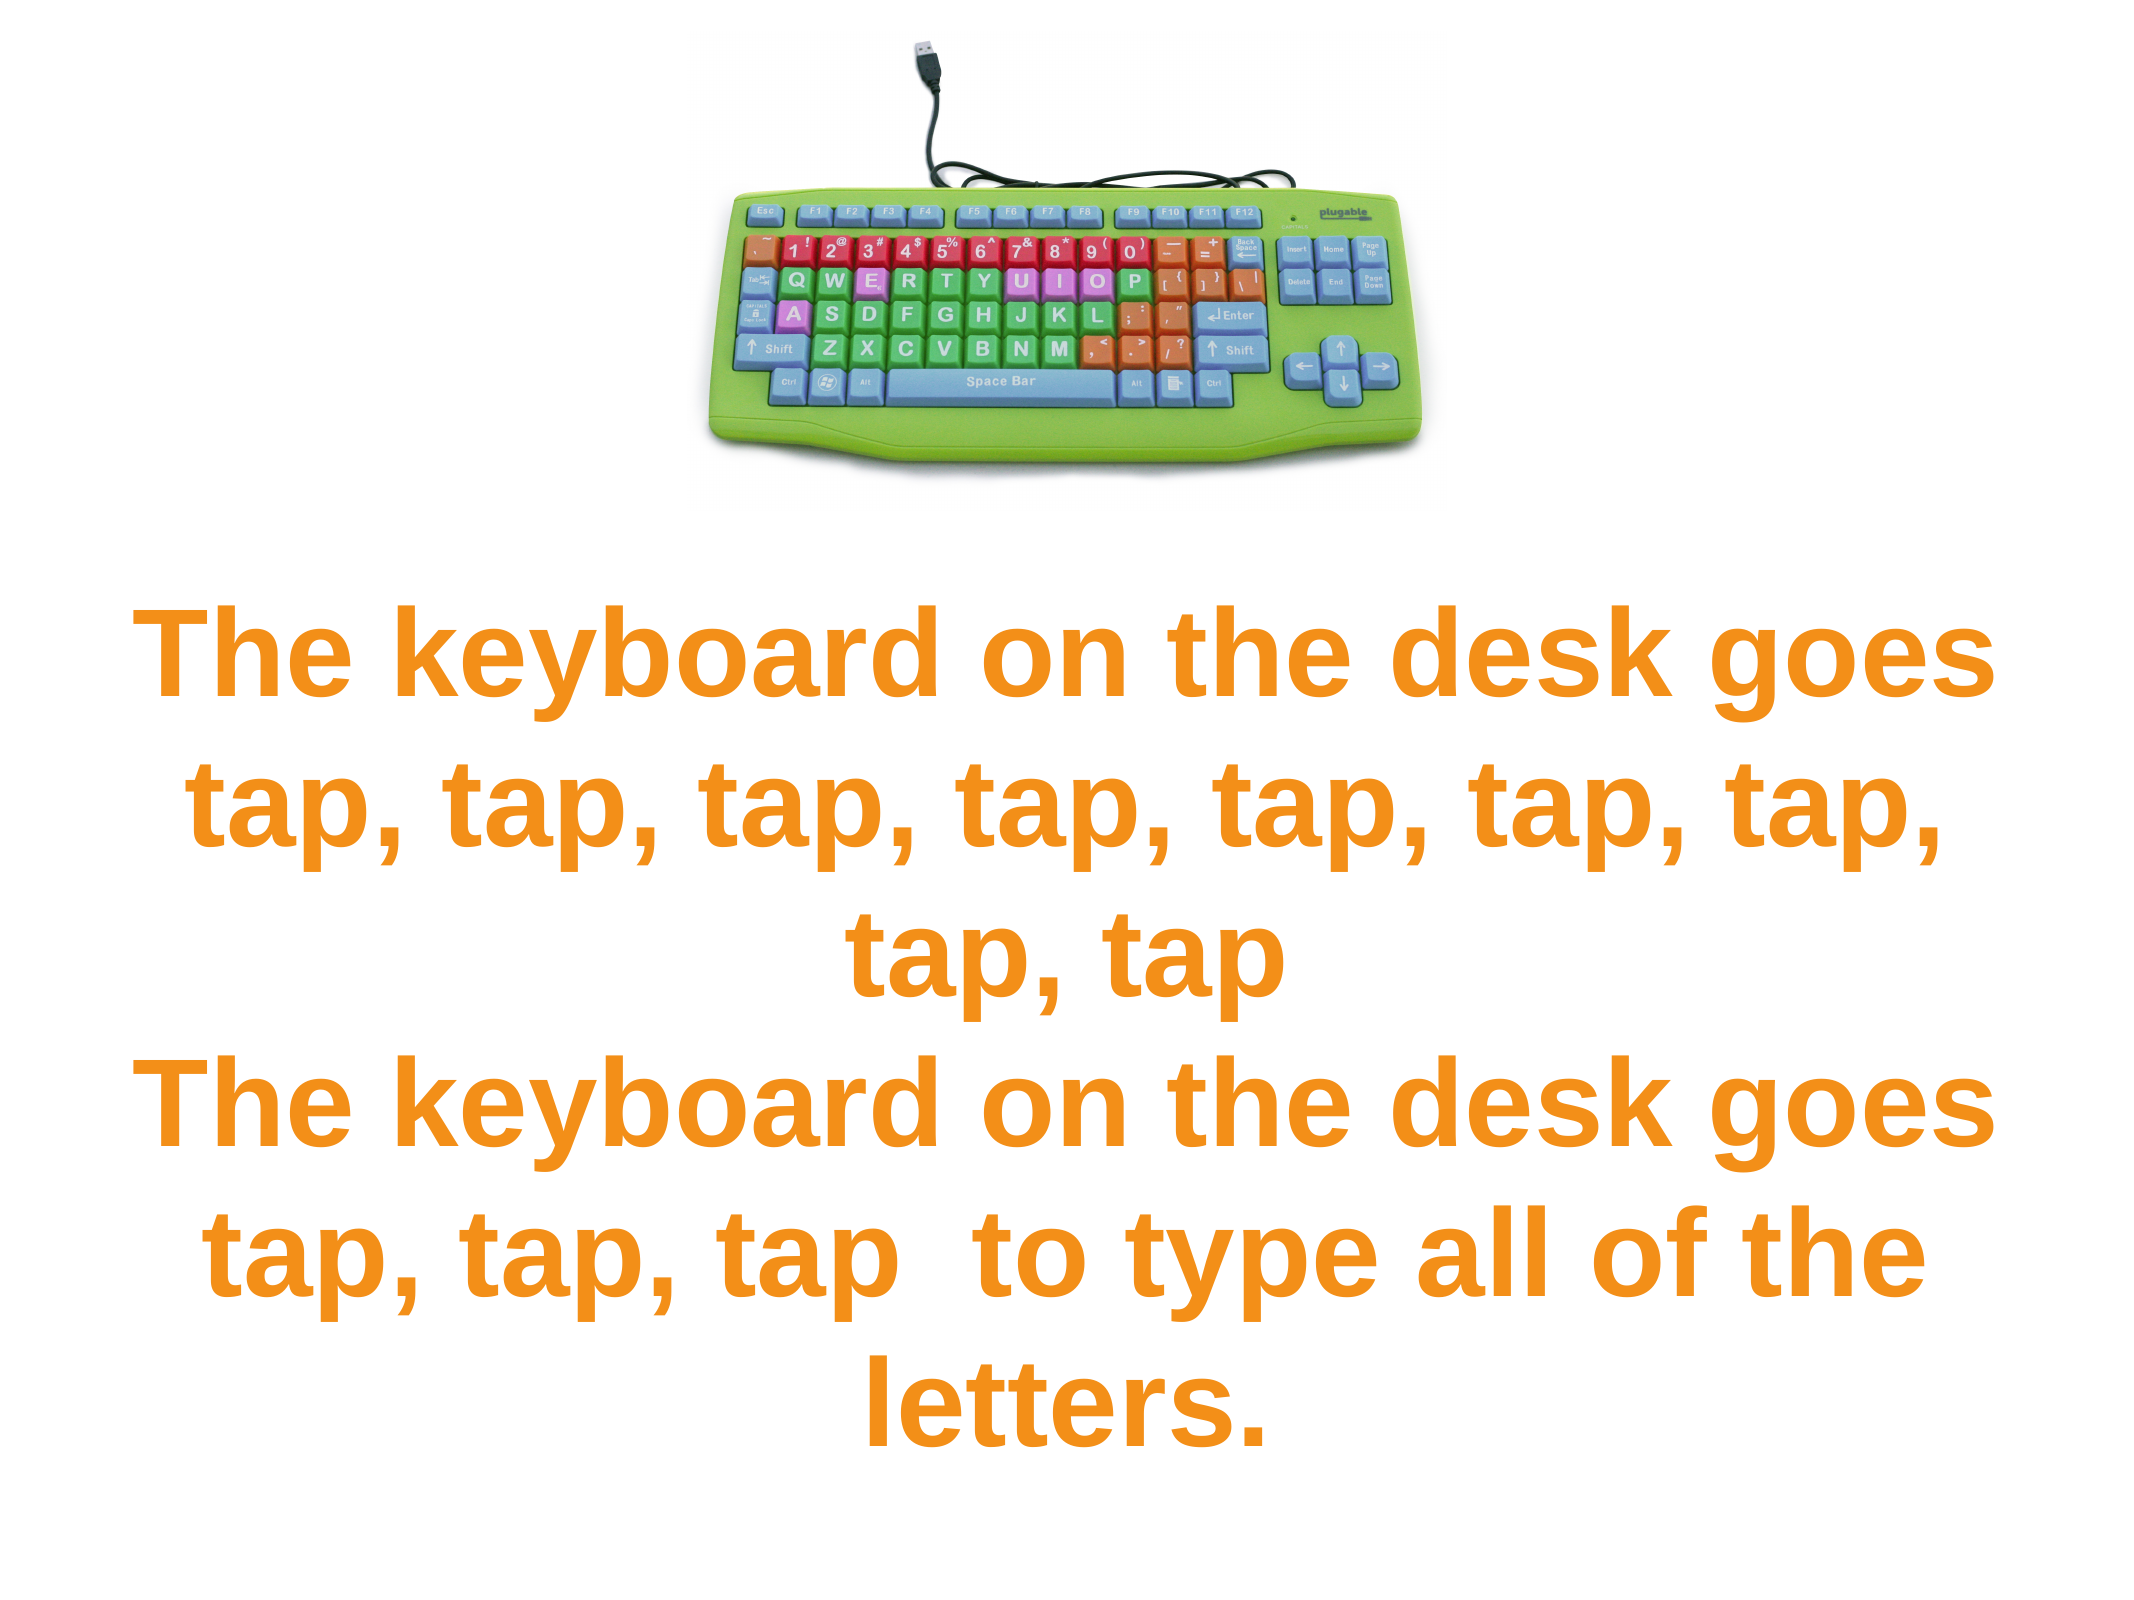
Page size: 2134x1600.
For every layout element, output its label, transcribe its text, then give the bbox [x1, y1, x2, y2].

picture [687, 31, 1447, 511]
text_box The keyboard on the desk goes tap, tap, tap, tap, tap, tap, tap, tap, tap The keyboard on the desk goes tap, tap, tap to type all of the letters. [70, 563, 2064, 1480]
